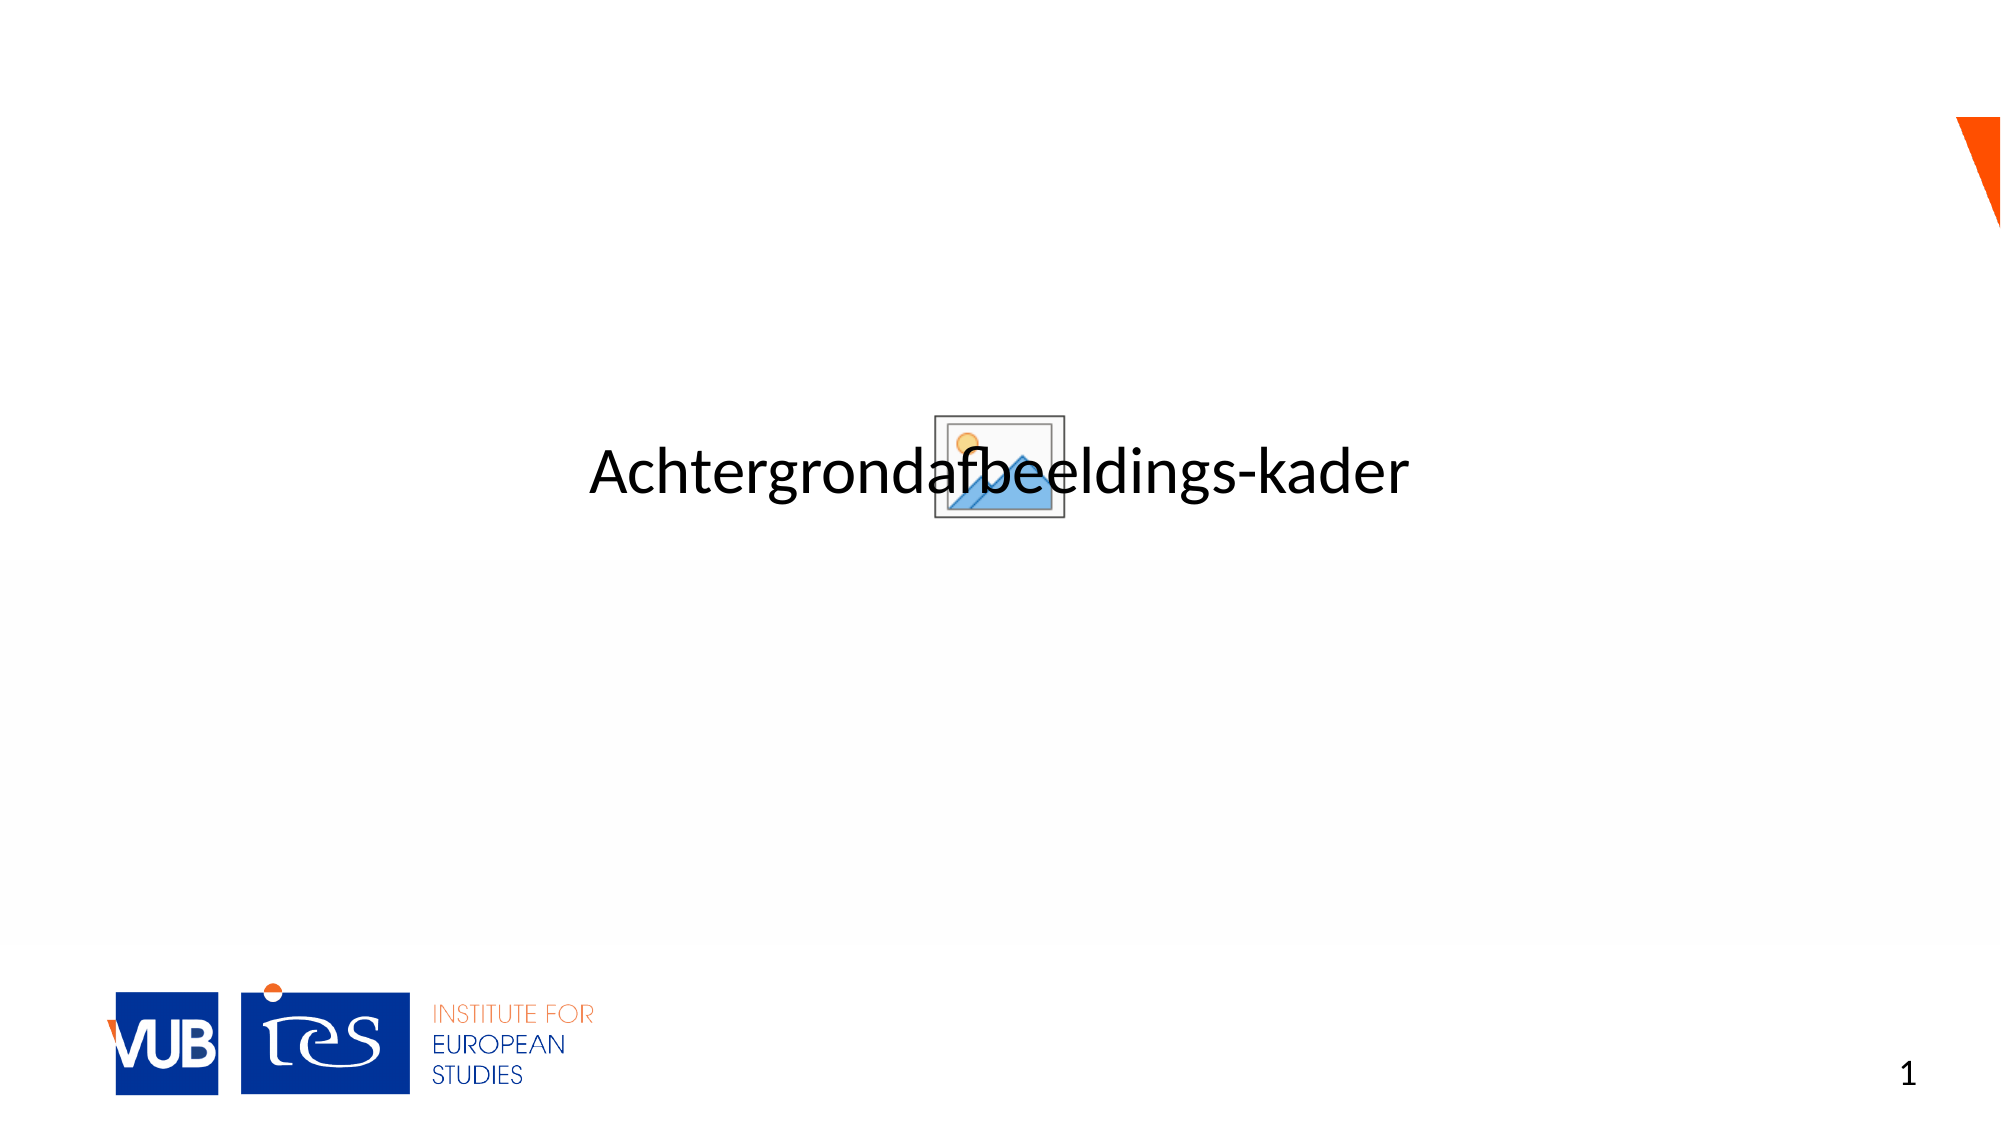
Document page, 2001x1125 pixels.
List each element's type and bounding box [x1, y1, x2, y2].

picture [0, 0, 2001, 935]
picture [89, 962, 651, 1124]
